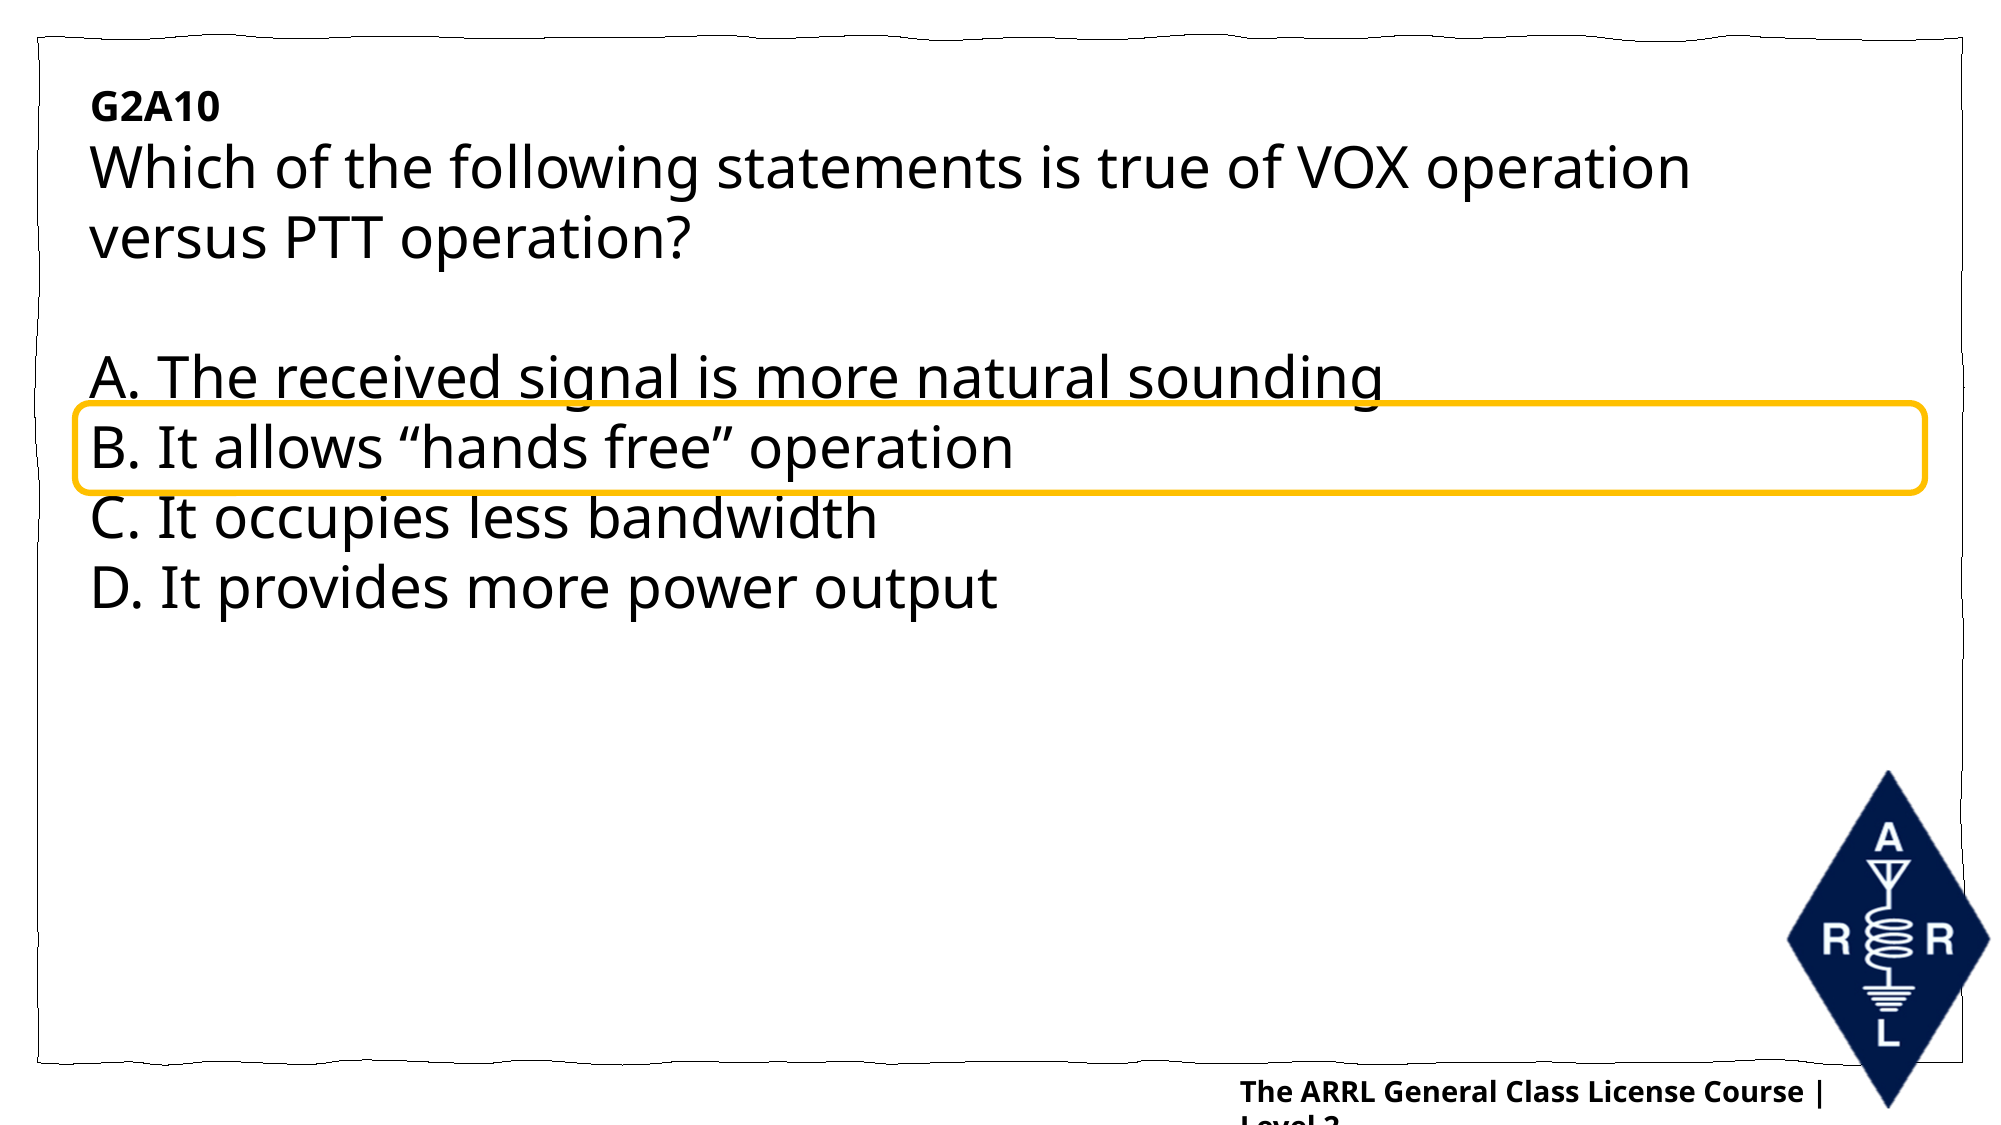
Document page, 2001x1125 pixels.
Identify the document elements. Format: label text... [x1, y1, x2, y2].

text_box [73, 402, 1927, 494]
text_box G2A10 Which of the following statements is true of VOX operation versus PTT operation? A. The received signal is more natural sounding B. It allows “hands free” operation C. It occupies less bandwidth D. It provides more power output [75, 72, 1850, 410]
picture [1773, 752, 1999, 1125]
text_box G2A10 Which of the following statements is true of VOX operation versus PTT operation? A. The received signal is more natural sounding B. It allows “hands free” operation C. It occupies less bandwidth D. It provides more power output [75, 486, 1850, 628]
